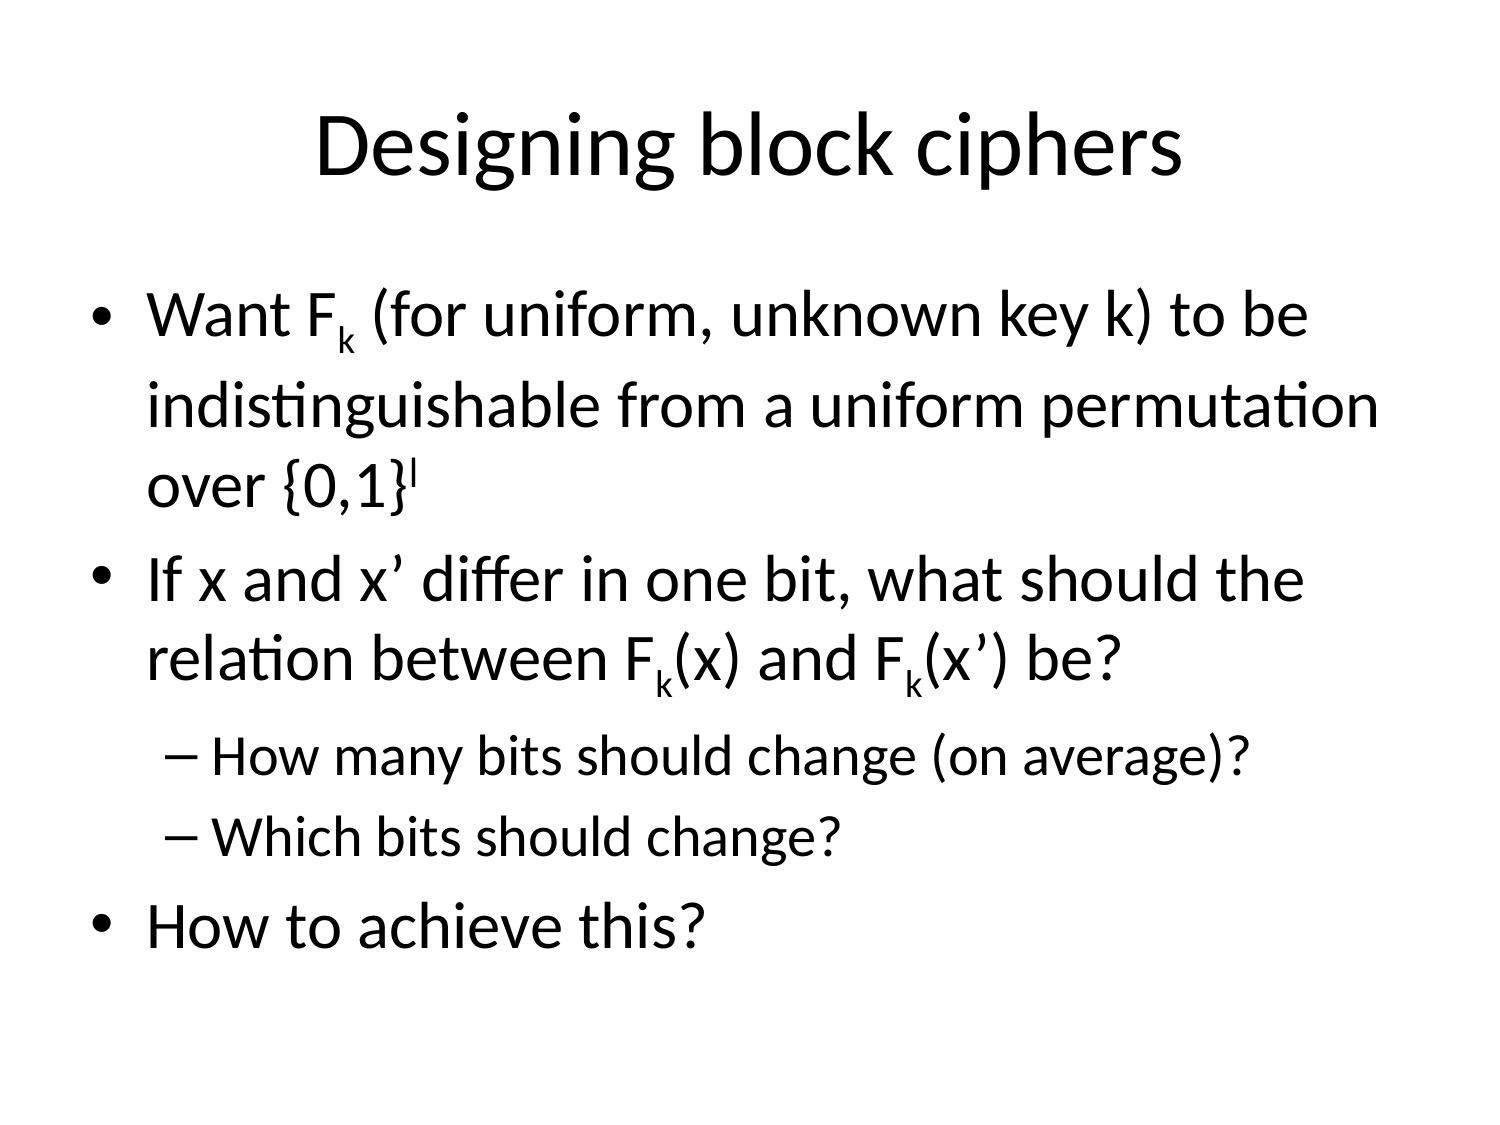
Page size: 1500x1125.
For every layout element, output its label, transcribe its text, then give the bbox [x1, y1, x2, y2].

list Want Fk (for uniform, unknown key k) to be indistinguishable from a uniform permutation over {0,1}l If x and x’ differ in one bit, what should the relation between Fk(x) and Fk(x’) be? How many bits should change (on average)? Which bits should change? How to achieve this? [75, 262, 1425, 1005]
title Designing block ciphers [75, 45, 1425, 233]
